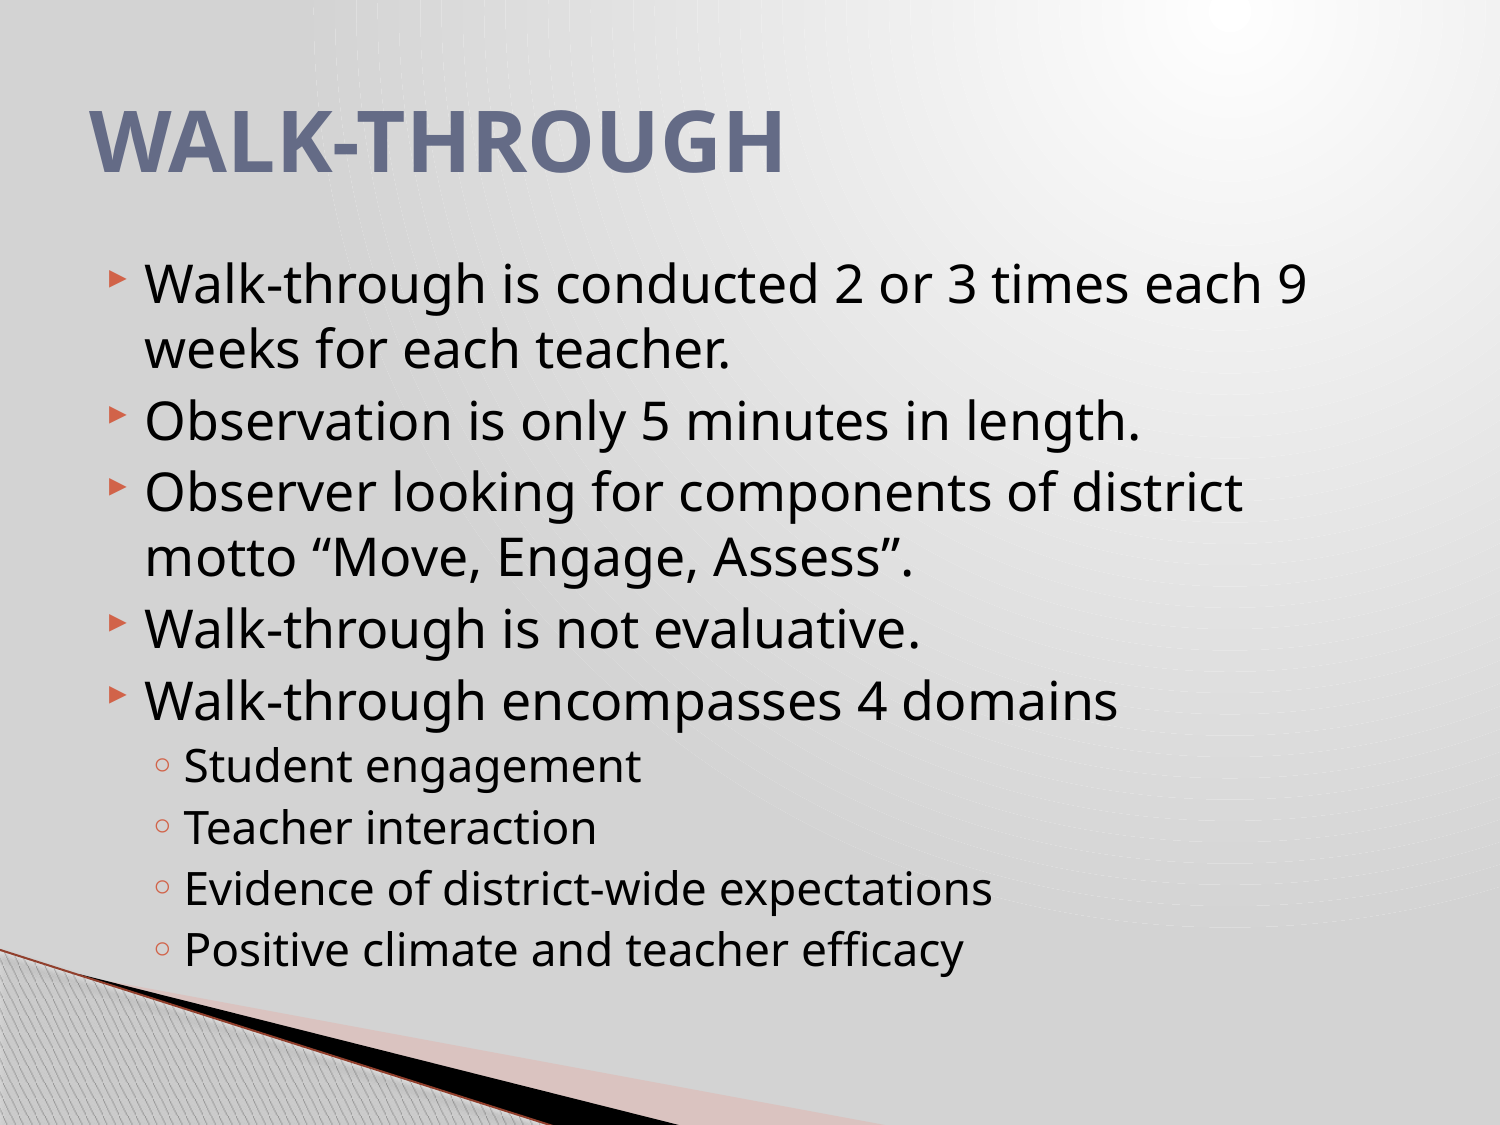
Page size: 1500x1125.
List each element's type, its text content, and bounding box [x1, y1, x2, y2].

list Walk-through is conducted 2 or 3 times each 9 weeks for each teacher. Observation is only 5 minutes in length. Observer looking for components of district motto “Move, Engage, Assess”. Walk-through is not evaluative. Walk-through encompasses 4 domains Student engagement Teacher interaction Evidence of district-wide expectations Positive climate and teacher efficacy [75, 243, 1425, 986]
title WALK-THROUGH [75, 45, 1425, 233]
